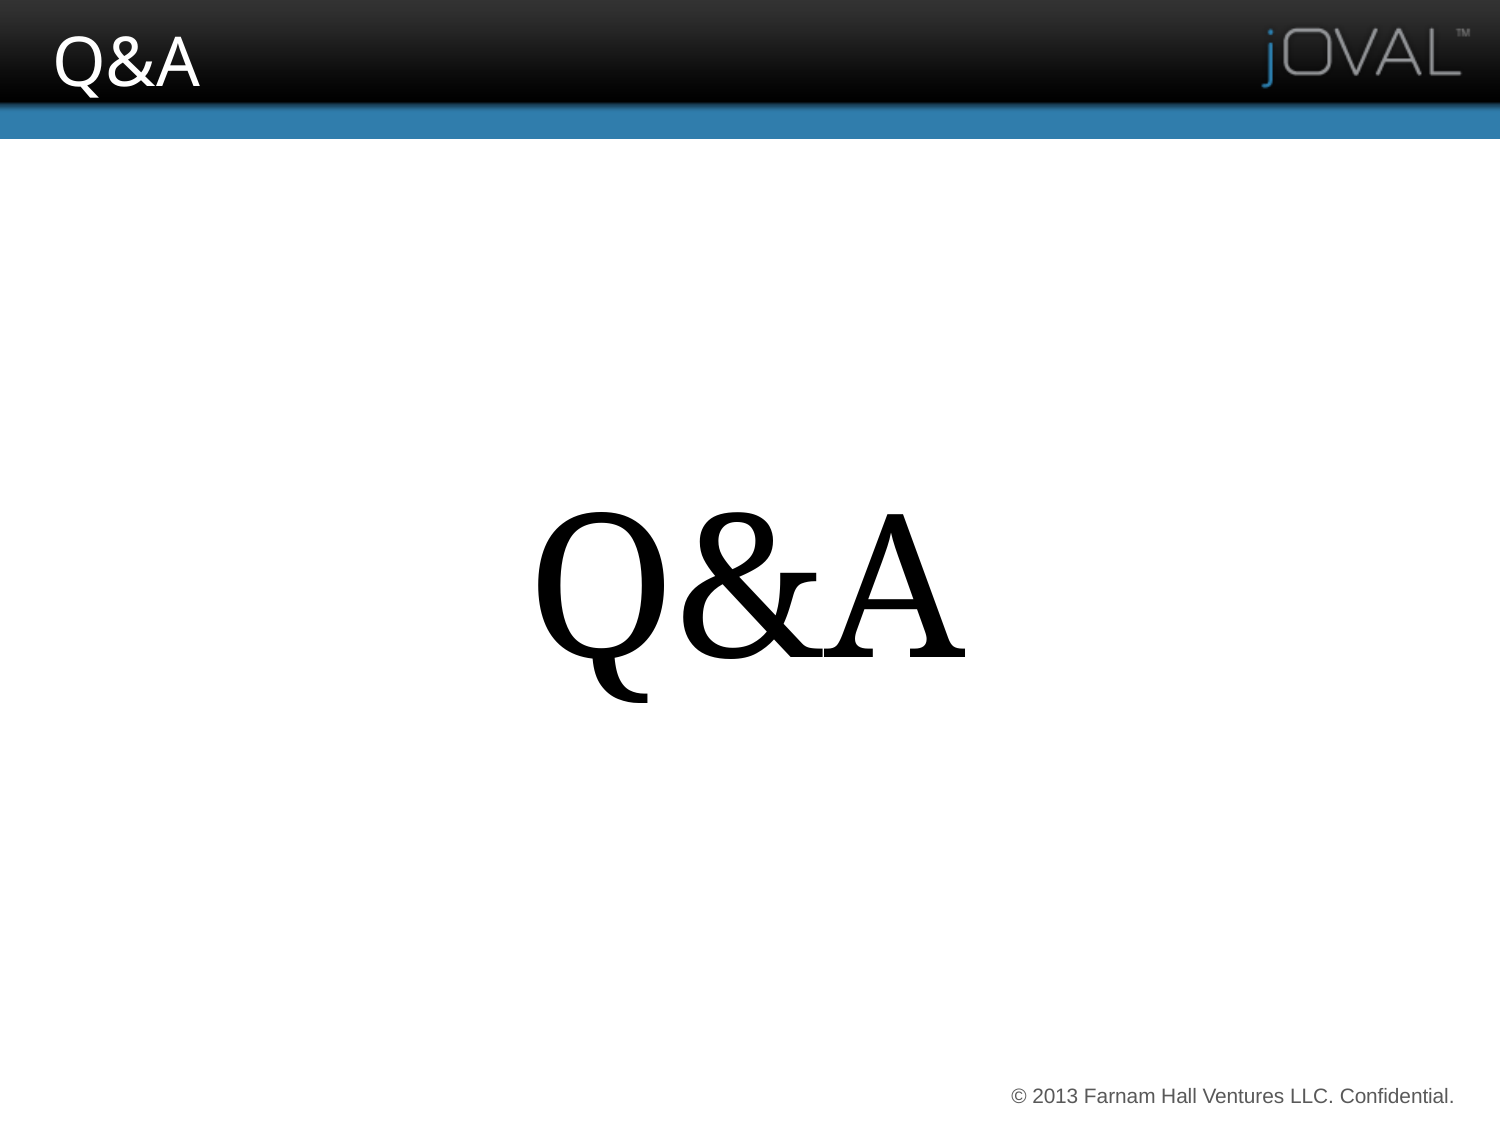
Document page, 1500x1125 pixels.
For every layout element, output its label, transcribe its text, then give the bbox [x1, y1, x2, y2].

list Q&A [49, 450, 1445, 1001]
footer © 2013 Farnam Hall Ventures LLC. Confidential. [75, 1074, 1475, 1113]
picture [0, 0, 1500, 139]
